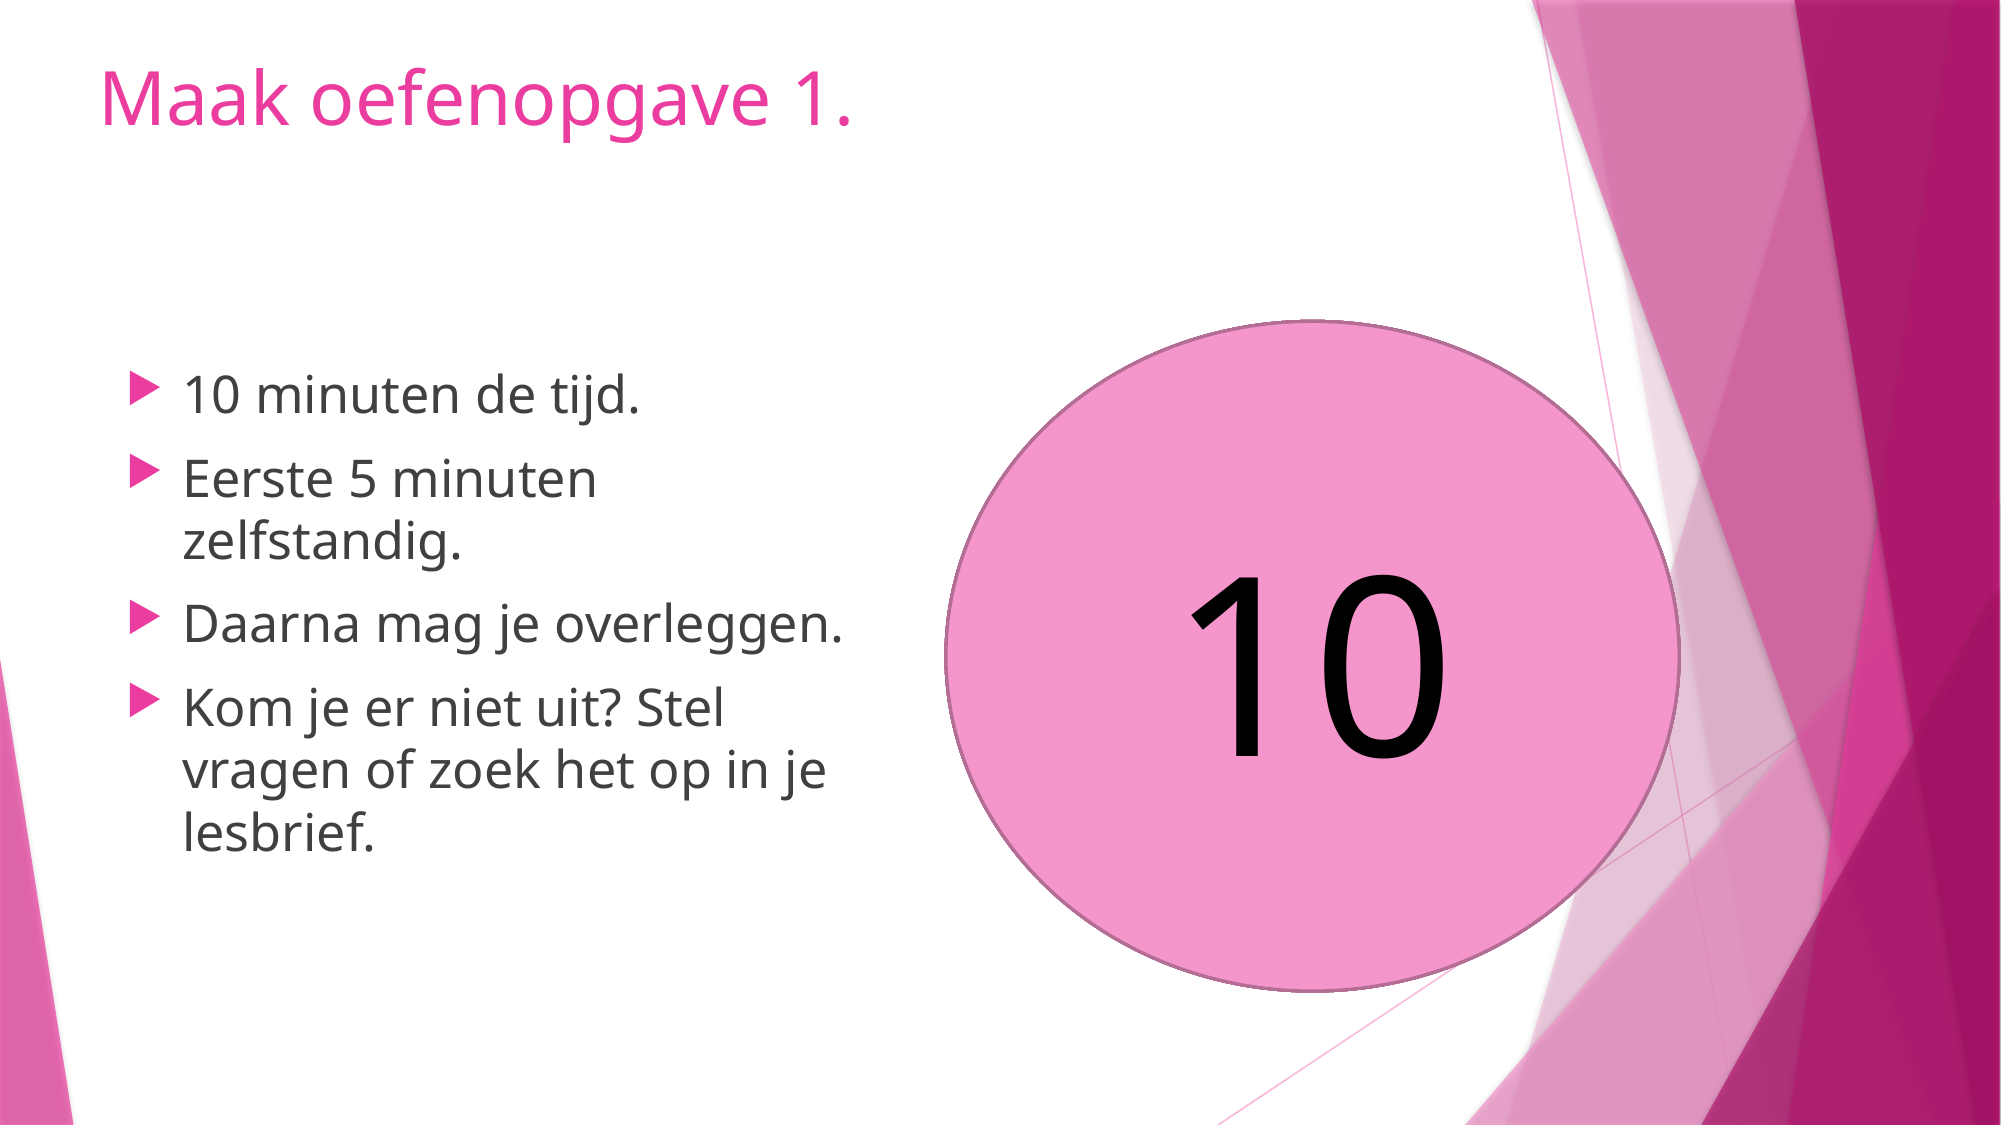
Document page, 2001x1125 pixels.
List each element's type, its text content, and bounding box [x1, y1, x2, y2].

title Maak oefenopgave 1. [83, 42, 1494, 260]
list 10 minuten de tijd. Eerste 5 minuten zelfstandig. Daarna mag je overleggen. Kom je er niet uit? Stel vragen of zoek het op in je lesbrief. [111, 354, 896, 992]
text_box 10 [944, 319, 1681, 993]
